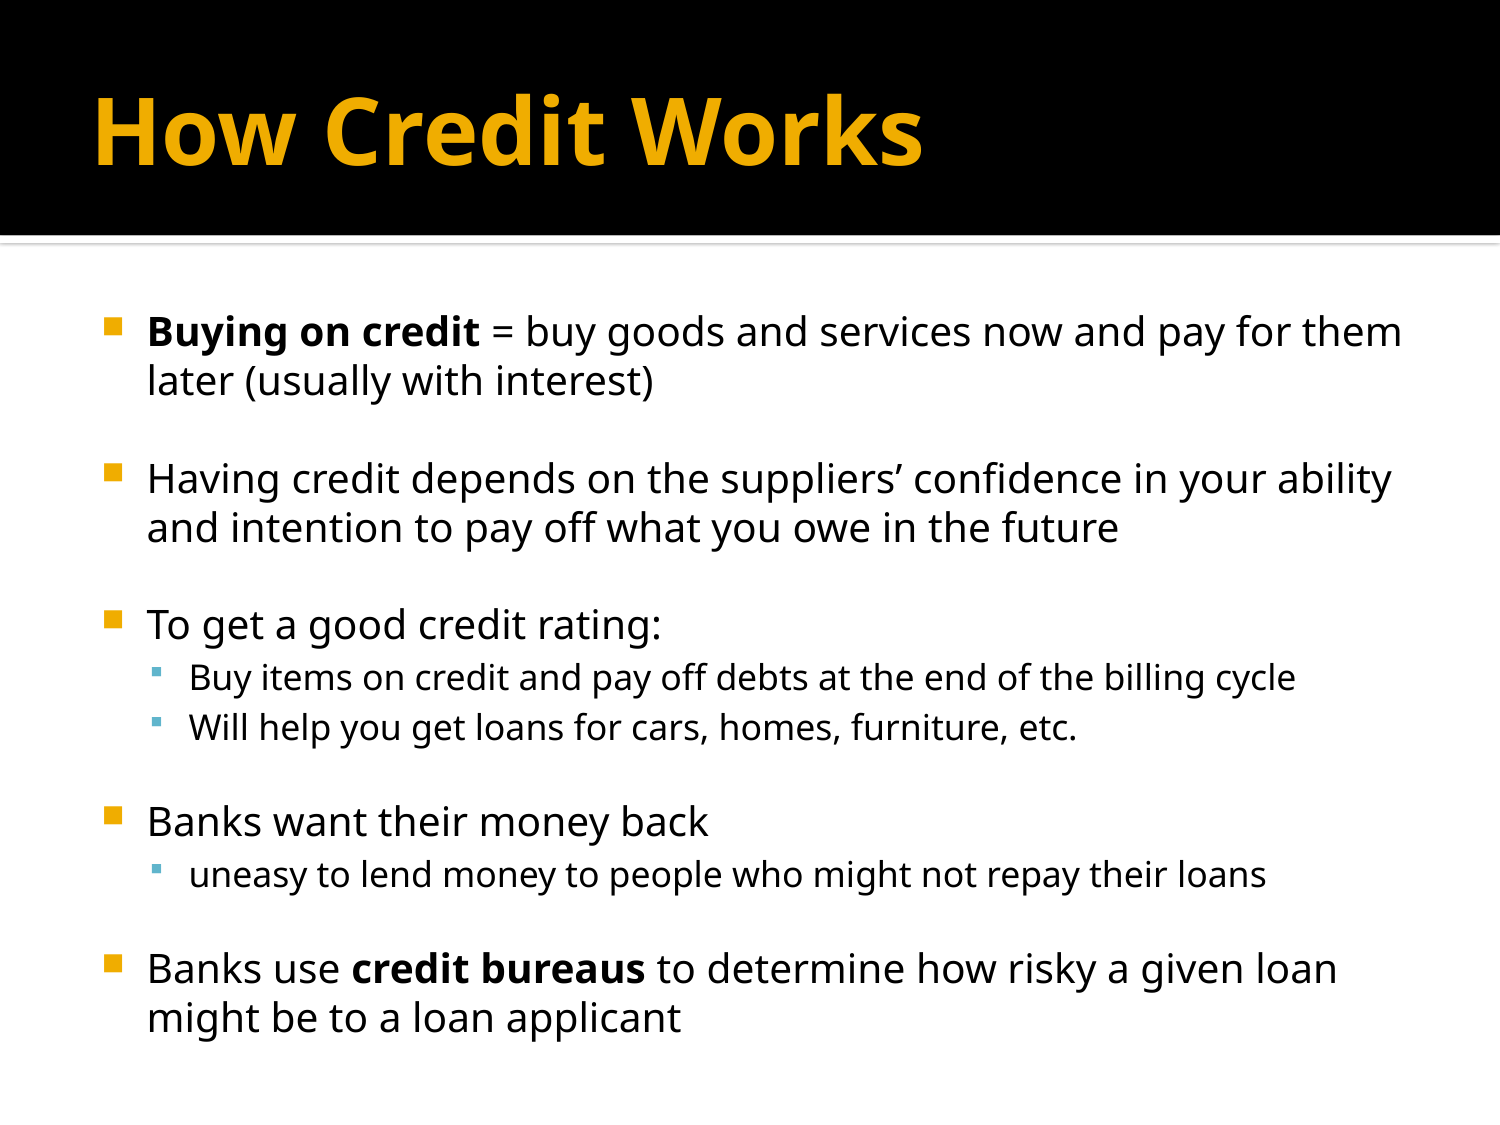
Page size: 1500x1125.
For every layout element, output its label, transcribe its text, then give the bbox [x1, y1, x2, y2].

list Buying on credit = buy goods and services now and pay for them later (usually with interest) Having credit depends on the suppliers’ confidence in your ability and intention to pay off what you owe in the future To get a good credit rating: Buy items on credit and pay off debts at the end of the billing cycle Will help you get loans for cars, homes, furniture, etc. Banks want their money back uneasy to lend money to people who might not repay their loans Banks use credit bureaus to determine how risky a given loan might be to a loan applicant [75, 291, 1425, 1050]
title How Credit Works [75, 25, 1425, 231]
